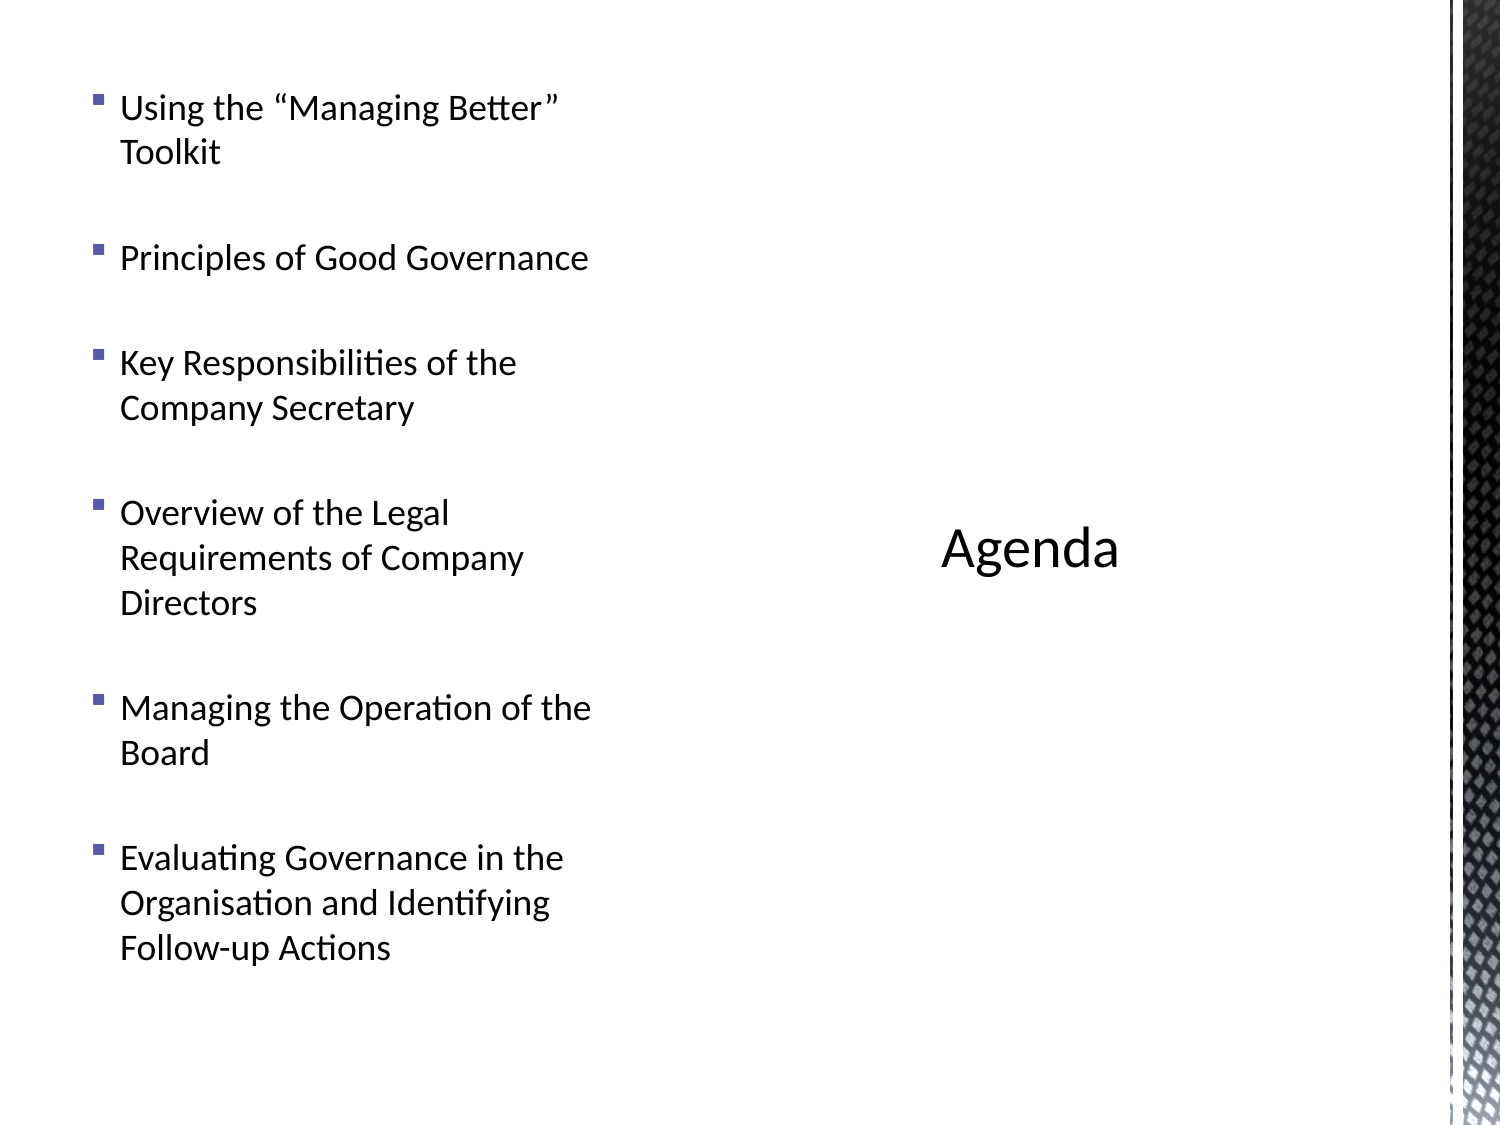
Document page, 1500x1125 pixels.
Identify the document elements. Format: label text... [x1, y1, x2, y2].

list Using the “Managing Better” Toolkit Principles of Good Governance Key Responsibilities of the Company Secretary Overview of the Legal Requirements of Company Directors Managing the Operation of the Board Evaluating Governance in the Organisation and Identifying Follow-up Actions [75, 75, 675, 1013]
picture [1447, 0, 1500, 1125]
title Agenda [800, 75, 1263, 1013]
